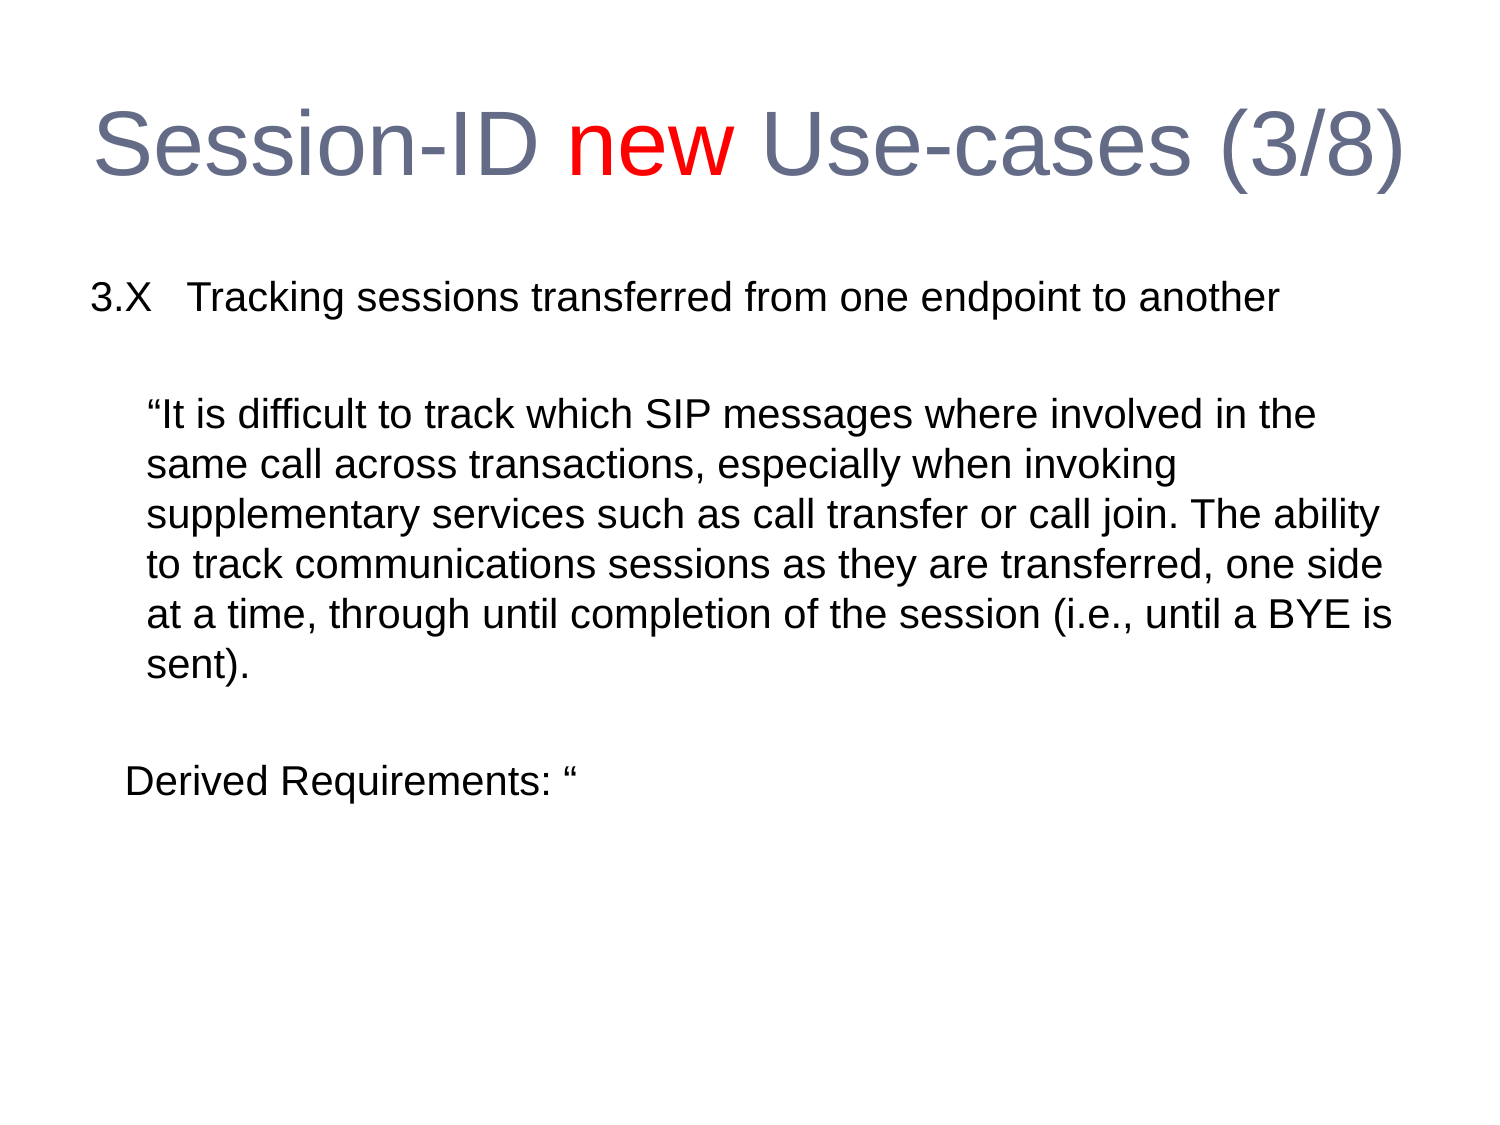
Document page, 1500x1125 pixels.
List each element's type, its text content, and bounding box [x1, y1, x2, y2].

list 3.X Tracking sessions transferred from one endpoint to another “It is difficult to track which SIP messages where involved in the same call across transactions, especially when invoking supplementary services such as call transfer or call join. The ability to track communications sessions as they are transferred, one side at a time, through until completion of the session (i.e., until a BYE is sent). Derived Requirements: “ [74, 262, 1426, 1006]
title Session-ID new Use-cases (3/8) [74, 44, 1426, 233]
